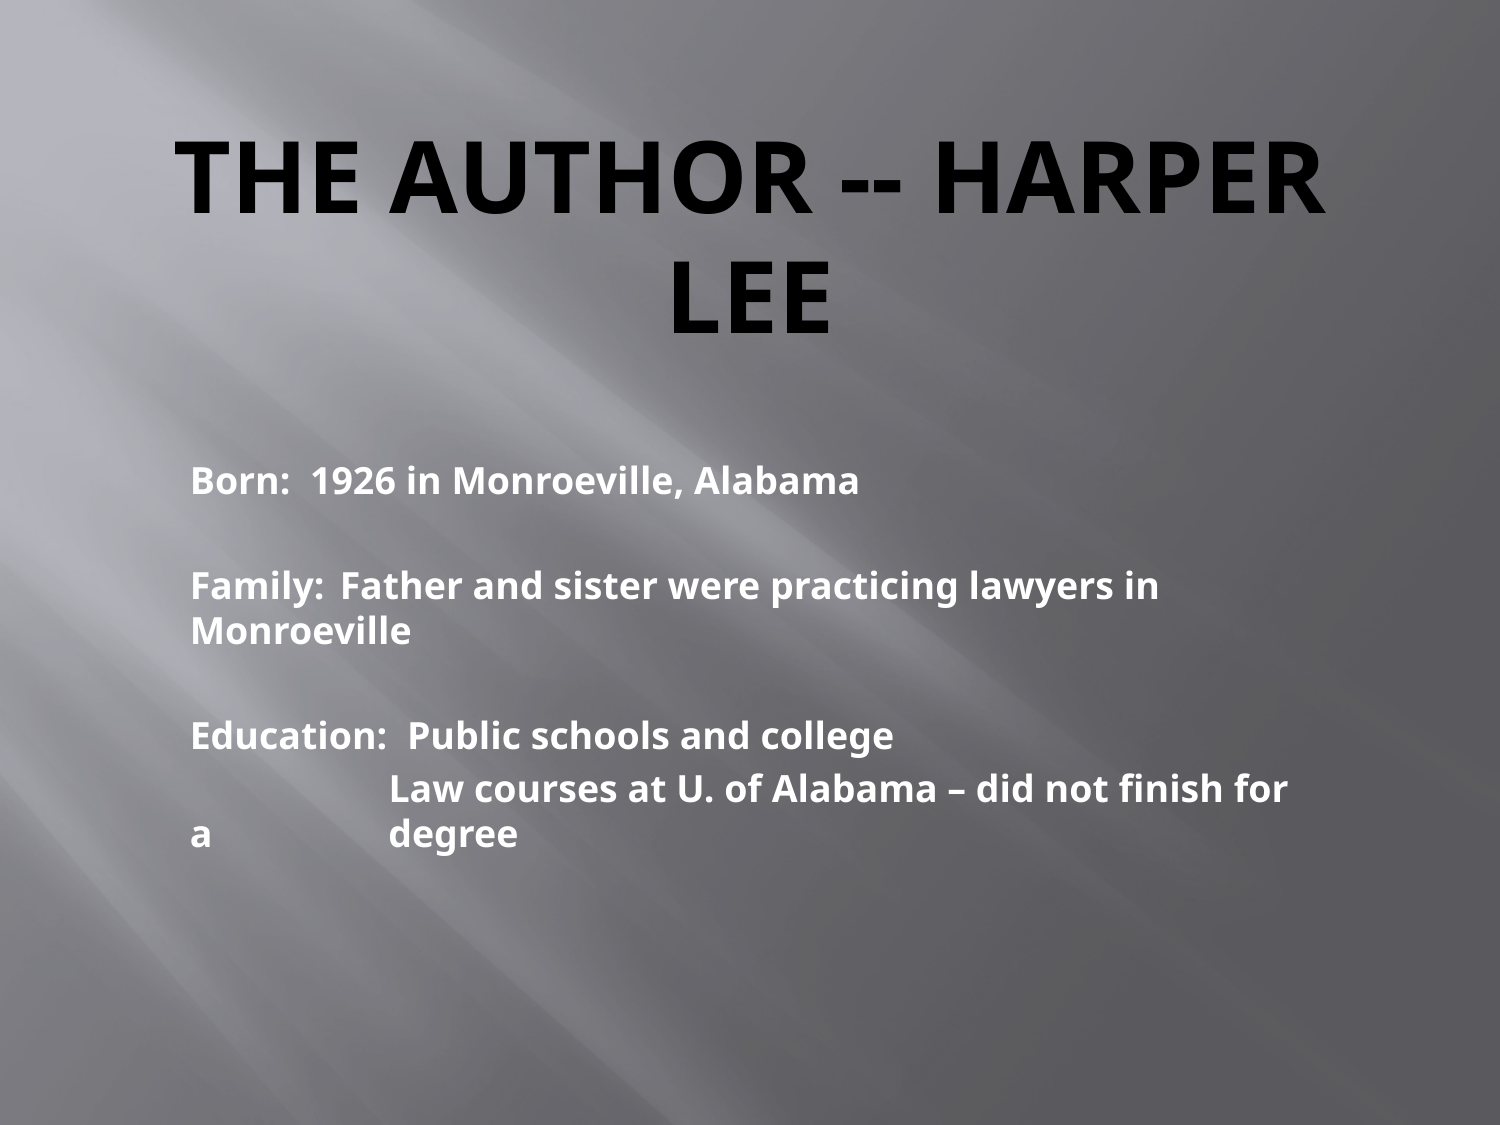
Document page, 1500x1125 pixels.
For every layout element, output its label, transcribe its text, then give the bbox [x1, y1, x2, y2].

title The Author -- Harper Lee [112, 112, 1388, 354]
subtitle Born: 1926 in Monroeville, Alabama Family: Father and sister were practicing lawyers in Monroeville Education: Public schools and college Law courses at U. of Alabama – did not finish for a degree [174, 450, 1325, 925]
